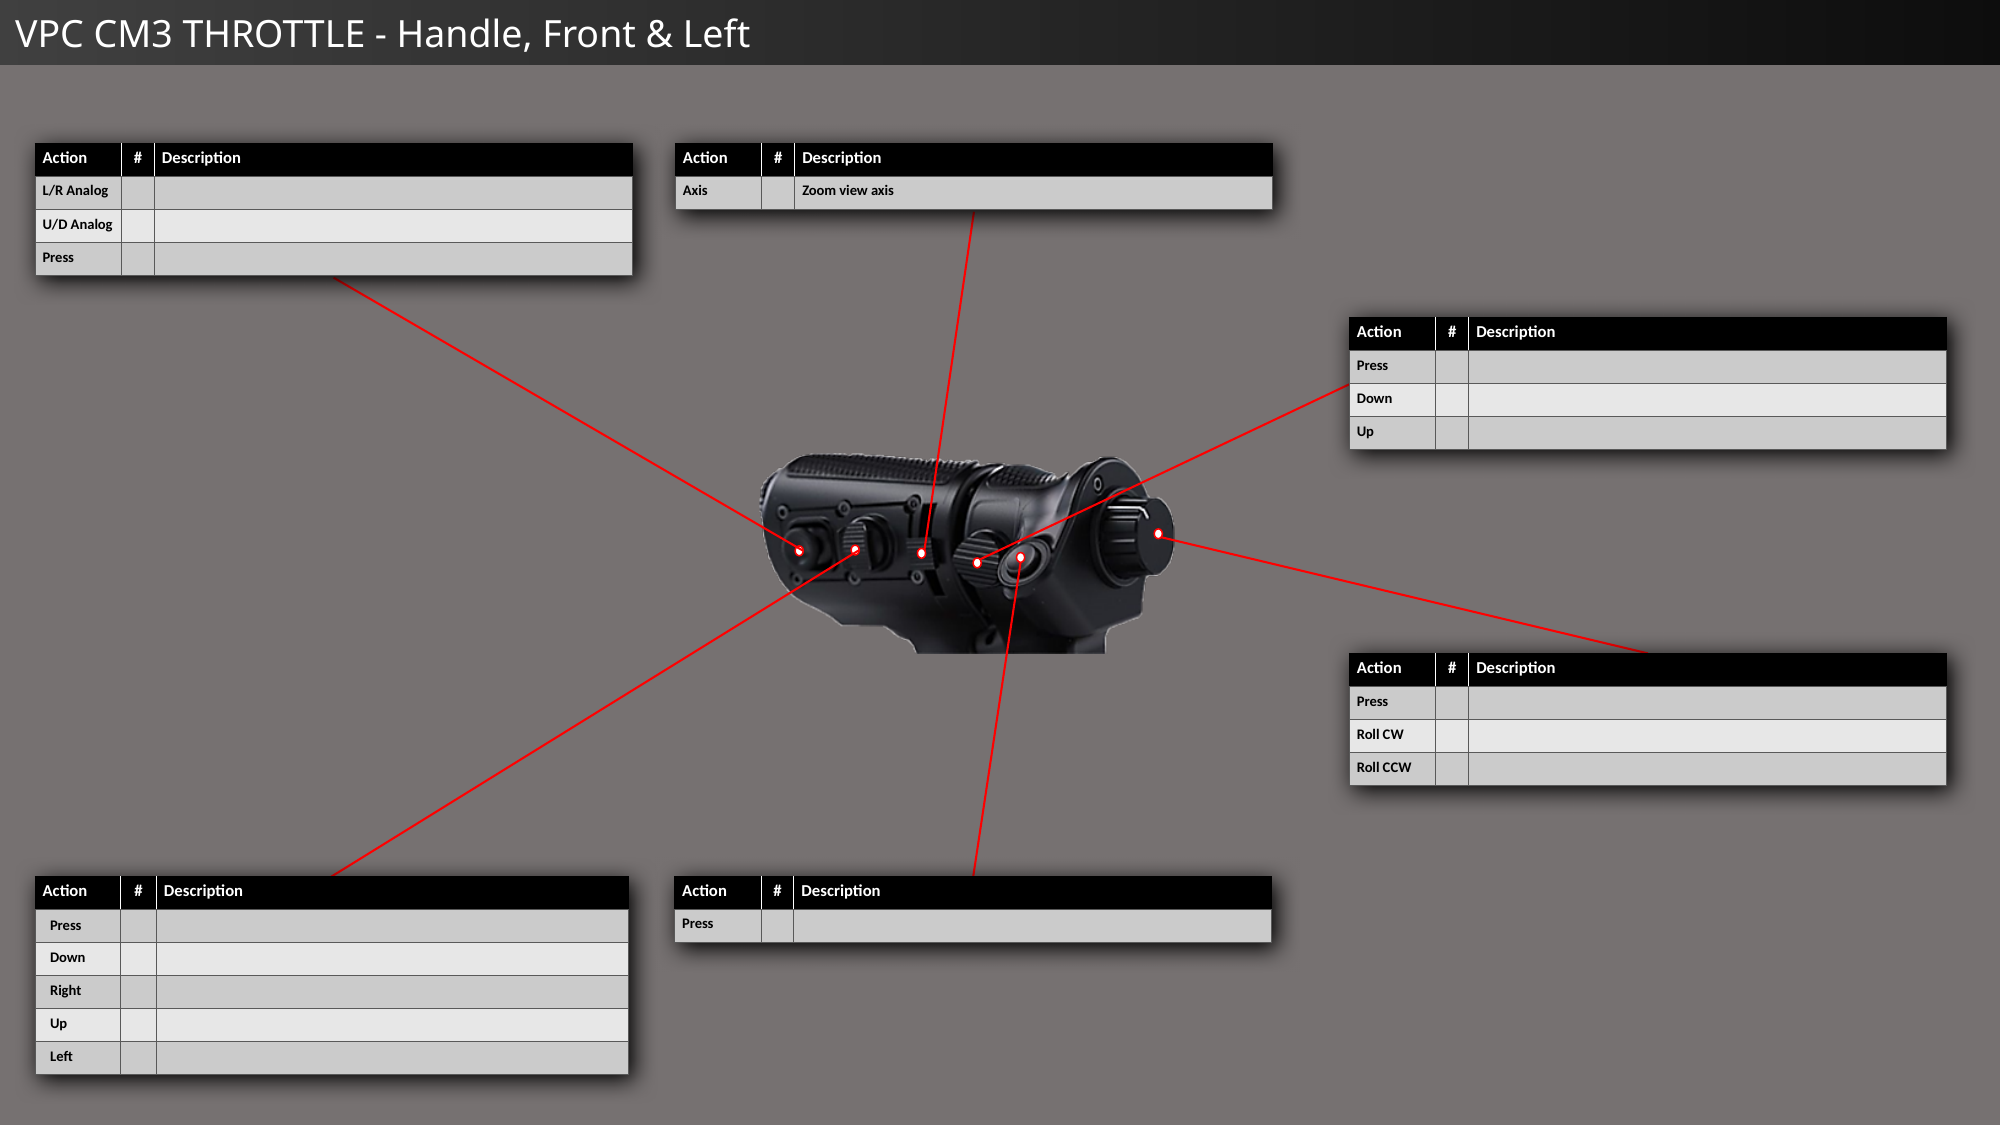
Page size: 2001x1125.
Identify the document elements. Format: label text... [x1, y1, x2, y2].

table_cell [121, 943, 156, 975]
table_cell [1469, 687, 1946, 719]
table_header Action [36, 144, 121, 176]
table_header # [762, 144, 794, 176]
table_header Action [675, 877, 761, 909]
table_header Action [1350, 318, 1435, 350]
table_cell [122, 177, 154, 209]
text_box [973, 562, 1021, 877]
table_header # [121, 877, 156, 909]
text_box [924, 211, 974, 550]
title VPC CM3 THROTTLE - Handle, Front & Left [0, 0, 2000, 66]
table_header Action [676, 144, 761, 176]
table_header Action [36, 877, 120, 909]
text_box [980, 384, 1350, 560]
table_header # [122, 144, 154, 176]
table_cell [1469, 720, 1946, 752]
table_cell [157, 976, 628, 1008]
table_cell [157, 943, 628, 975]
table_cell [121, 1009, 156, 1041]
table_header Description [794, 877, 1271, 909]
table_cell [794, 910, 1271, 942]
table_cell Axis [676, 177, 761, 209]
table_cell U/D Analog [36, 210, 121, 242]
table_header Description [157, 877, 628, 909]
table_cell [1436, 351, 1468, 383]
table_cell [762, 910, 793, 942]
table_cell Up [1350, 417, 1435, 449]
table_cell Zoom view axis [795, 177, 1272, 209]
table_cell [122, 210, 154, 242]
picture [796, 452, 1161, 654]
table_cell Right [36, 976, 120, 1008]
table_cell [157, 1009, 628, 1041]
table_cell Up [36, 1009, 120, 1041]
table_header Description [795, 144, 1272, 176]
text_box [330, 550, 852, 877]
table_header Description [155, 144, 632, 176]
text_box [333, 277, 796, 551]
table_cell [1436, 417, 1468, 449]
table_cell L/R Analog [36, 177, 121, 209]
table_cell [1436, 753, 1468, 785]
table_cell [121, 976, 156, 1008]
table_header Description [1469, 318, 1946, 350]
table_cell Down [36, 943, 120, 975]
table_cell Down [1350, 384, 1435, 416]
table_cell Press [36, 243, 121, 275]
table_cell [157, 910, 628, 942]
table_cell Left [36, 1042, 120, 1074]
table_cell Press [675, 910, 761, 942]
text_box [1161, 537, 1648, 654]
table_cell [1436, 687, 1468, 719]
table_cell [1469, 384, 1946, 416]
table_cell [762, 177, 794, 209]
table_cell [121, 1042, 156, 1074]
table_header Description [1469, 654, 1946, 686]
table_cell [1436, 384, 1468, 416]
table_header # [762, 877, 793, 909]
table_cell Press [36, 910, 120, 942]
table_cell [1436, 720, 1468, 752]
table_header # [1436, 318, 1468, 350]
table_header # [1436, 654, 1468, 686]
table_cell Press [1350, 351, 1435, 383]
table_cell Roll CCW [1350, 753, 1435, 785]
table_cell [155, 210, 632, 242]
table_cell [1469, 753, 1946, 785]
table_cell [157, 1042, 628, 1074]
table_cell [122, 243, 154, 275]
table_cell Press [1350, 687, 1435, 719]
table_cell [1469, 417, 1946, 449]
table_cell [155, 177, 632, 209]
table_cell [1469, 351, 1946, 383]
table_cell [121, 910, 156, 942]
table_cell [155, 243, 632, 275]
table_header Action [1350, 654, 1435, 686]
table_cell Roll CW [1350, 720, 1435, 752]
